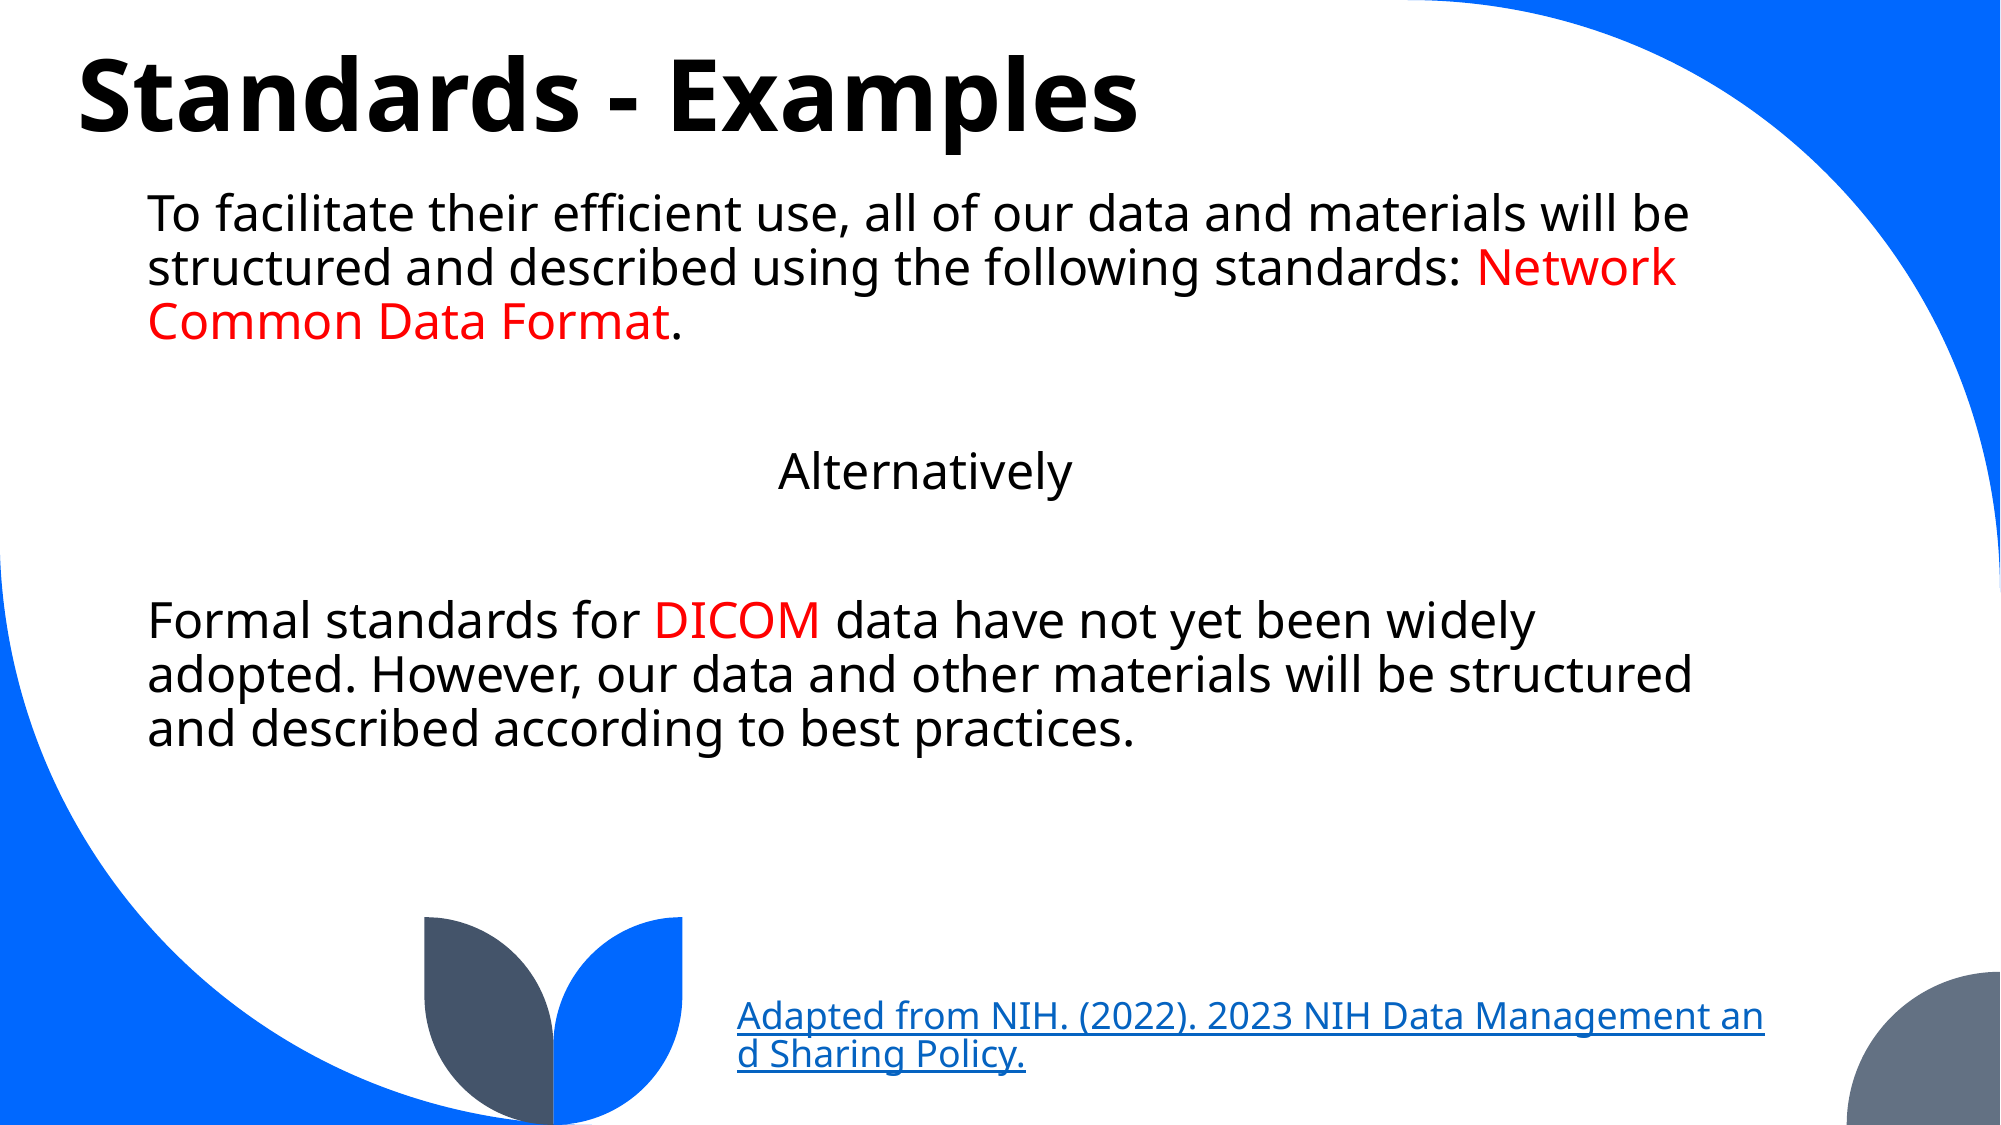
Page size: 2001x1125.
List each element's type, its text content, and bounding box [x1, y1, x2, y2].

title Standards - Examples [62, 34, 1790, 161]
list To facilitate their efficient use, all of our data and materials will be structured and described using the following standards: Network Common Data Format. Alternatively Formal standards for DICOM data have not yet been widely adopted. However, our data and other materials will be structured and described according to best practices. [132, 180, 1720, 639]
text_box Adapted from NIH. (2022). 2023 NIH Data Management and Sharing Policy. [722, 984, 1790, 1051]
